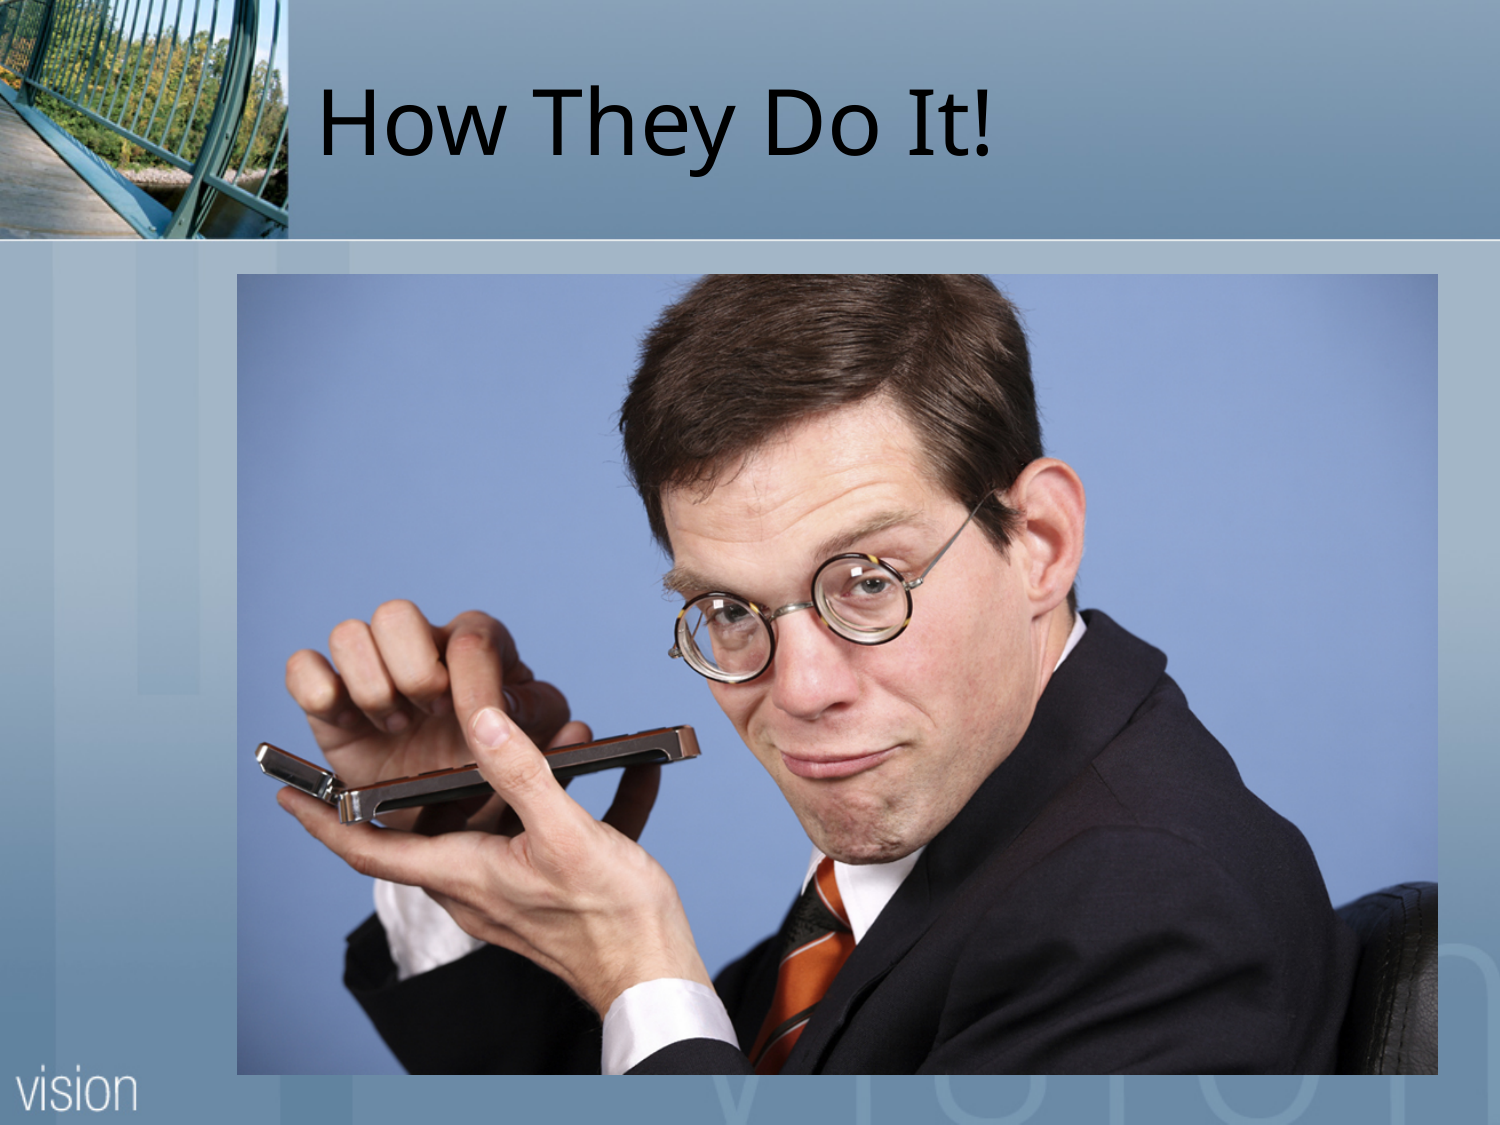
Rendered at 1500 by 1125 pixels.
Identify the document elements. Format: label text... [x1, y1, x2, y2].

picture [0, 0, 1500, 1125]
title How They Do It! [299, 30, 1462, 207]
